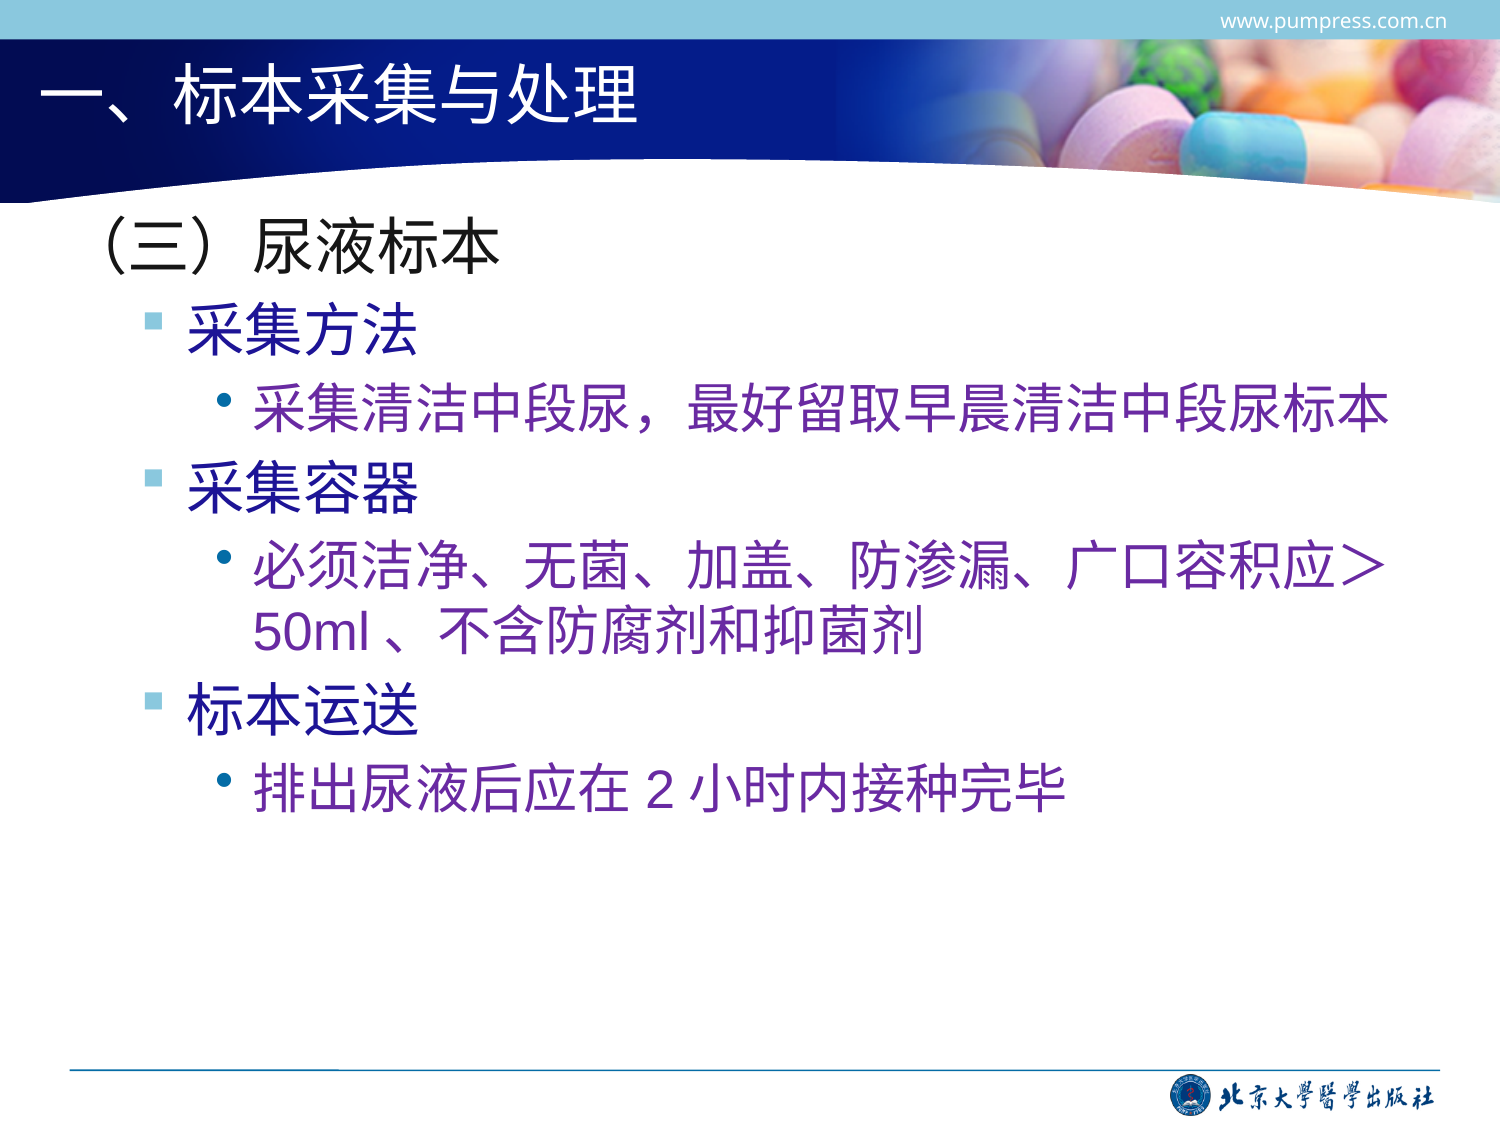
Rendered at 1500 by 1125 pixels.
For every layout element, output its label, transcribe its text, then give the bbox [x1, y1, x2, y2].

list （三）尿液标本 采集方法 采集清洁中段尿，最好留取早晨清洁中段尿标本 采集容器 必须洁净、无菌、加盖、防渗漏、广口容积应＞50ml、不含防腐剂和抑菌剂 标本运送 排出尿液后应在2小时内接种完毕 [49, 198, 1463, 1026]
picture [0, 40, 1500, 203]
slide_number www.pumpress.com.cn [1024, 0, 1463, 38]
picture [1170, 1074, 1436, 1118]
title 一、标本采集与处理 [23, 46, 1349, 140]
